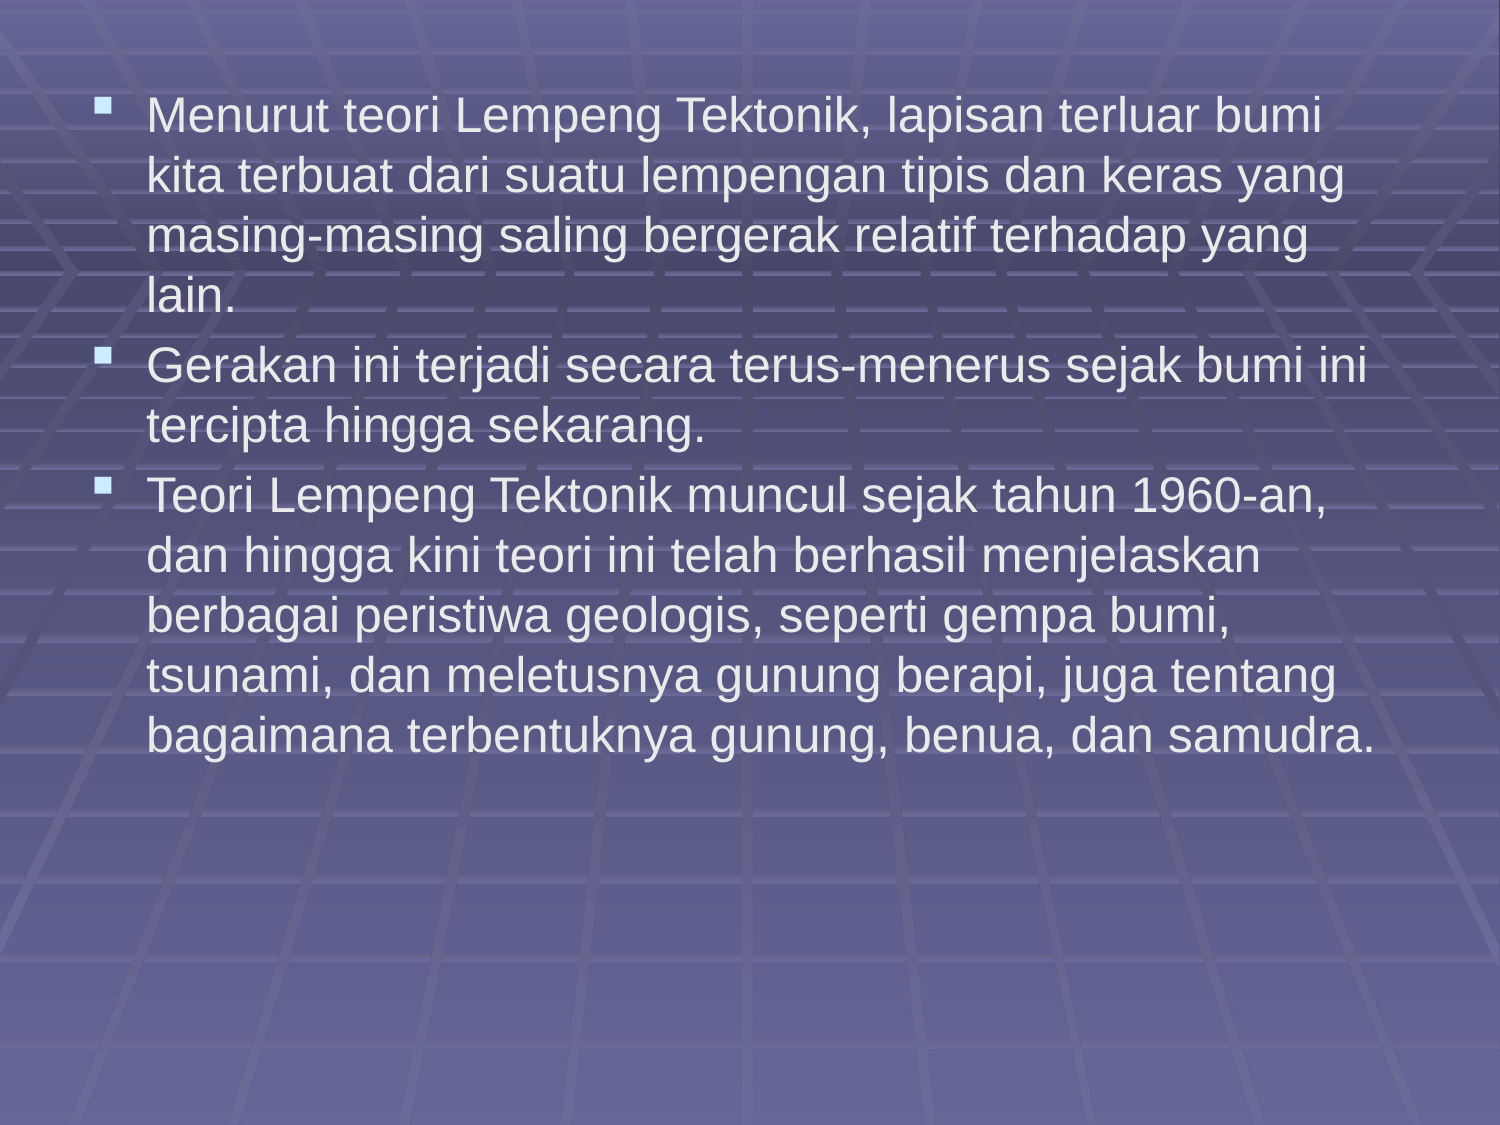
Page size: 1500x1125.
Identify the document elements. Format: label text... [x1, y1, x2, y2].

list Menurut teori Lempeng Tektonik, lapisan terluar bumi kita terbuat dari suatu lempengan tipis dan keras yang masing-masing saling bergerak relatif terhadap yang lain. Gerakan ini terjadi secara terus-menerus sejak bumi ini tercipta hingga sekarang. Teori Lempeng Tektonik muncul sejak tahun 1960-an, dan hingga kini teori ini telah berhasil menjelaskan berbagai peristiwa geologis, seperti gempa bumi, tsunami, dan meletusnya gunung berapi, juga tentang bagaimana terbentuknya gunung, benua, dan samudra. [74, 74, 1425, 1001]
